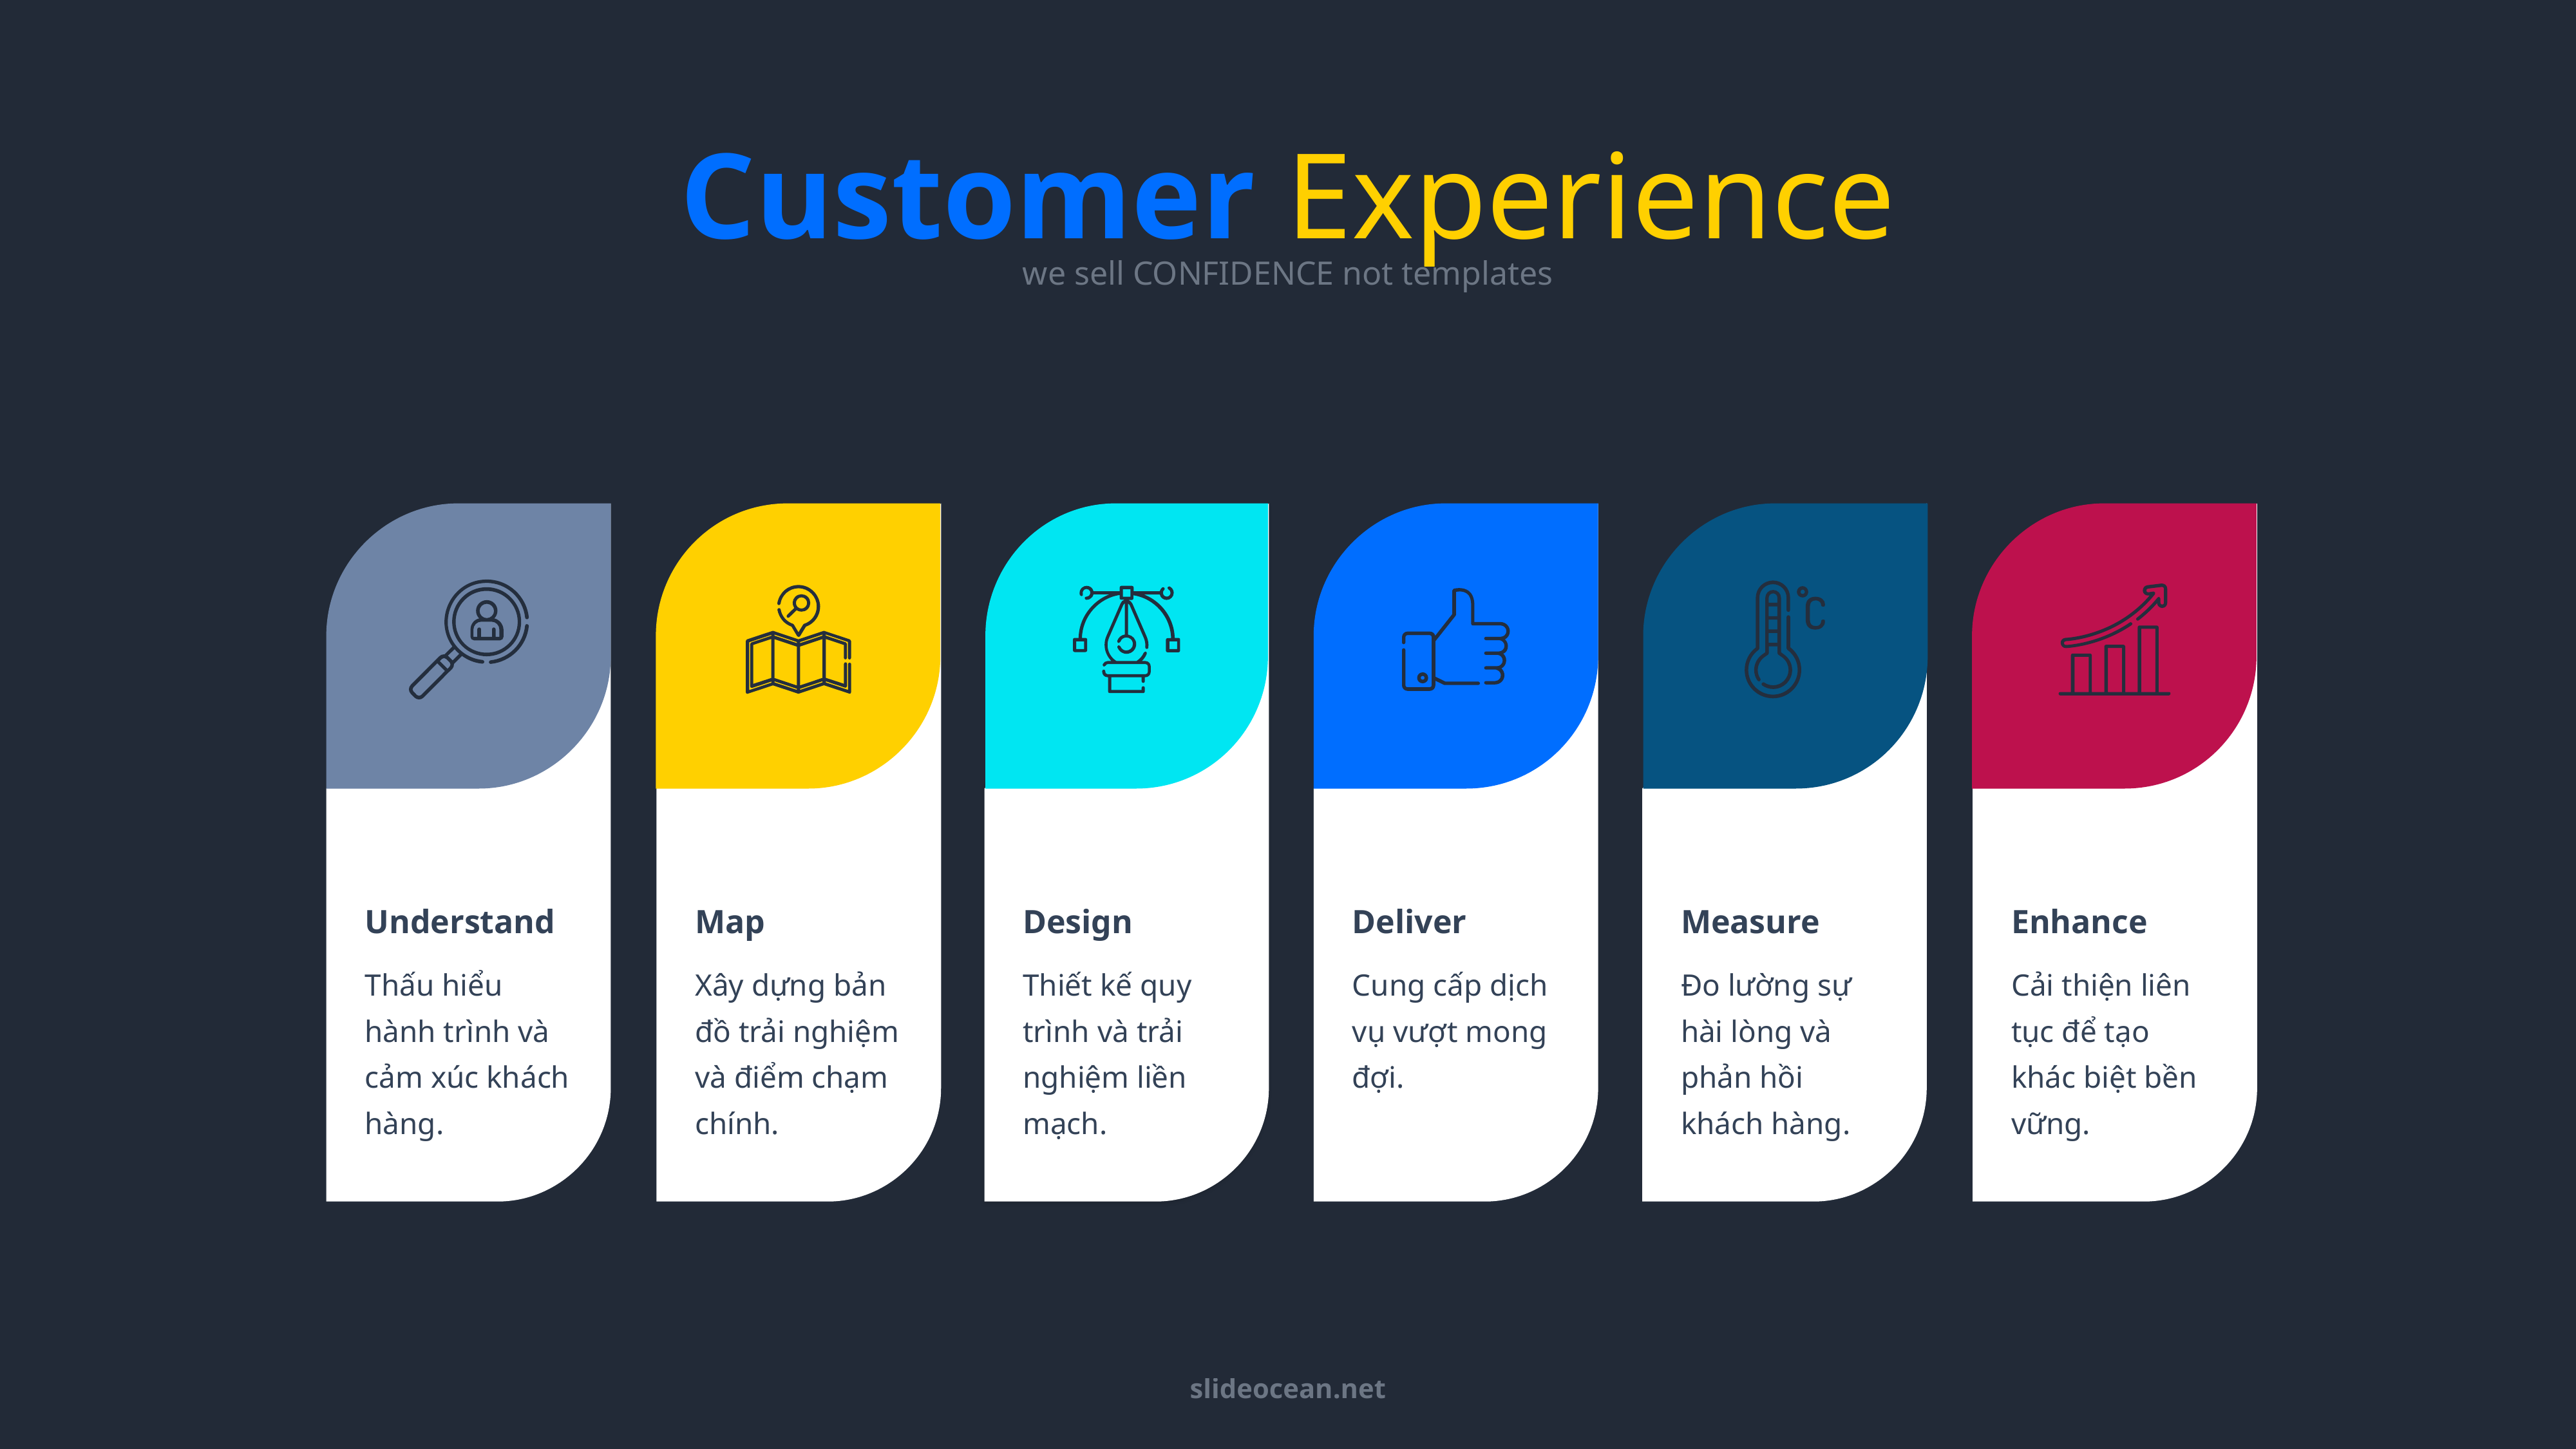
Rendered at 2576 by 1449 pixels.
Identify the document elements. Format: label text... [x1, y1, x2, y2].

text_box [2058, 583, 2172, 696]
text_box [655, 503, 942, 1202]
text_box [983, 503, 1269, 1202]
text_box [1642, 503, 1928, 1202]
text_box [1744, 580, 1826, 699]
text_box we sell CONFIDENCE not templates [1013, 267, 1563, 296]
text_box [1401, 587, 1510, 692]
text_box slideocean.net [1180, 1367, 1396, 1409]
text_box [326, 503, 611, 1202]
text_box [1313, 503, 1599, 1202]
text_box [745, 584, 852, 694]
text_box Customer Experience [670, 116, 1905, 267]
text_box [1971, 503, 2258, 1202]
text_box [408, 579, 529, 700]
